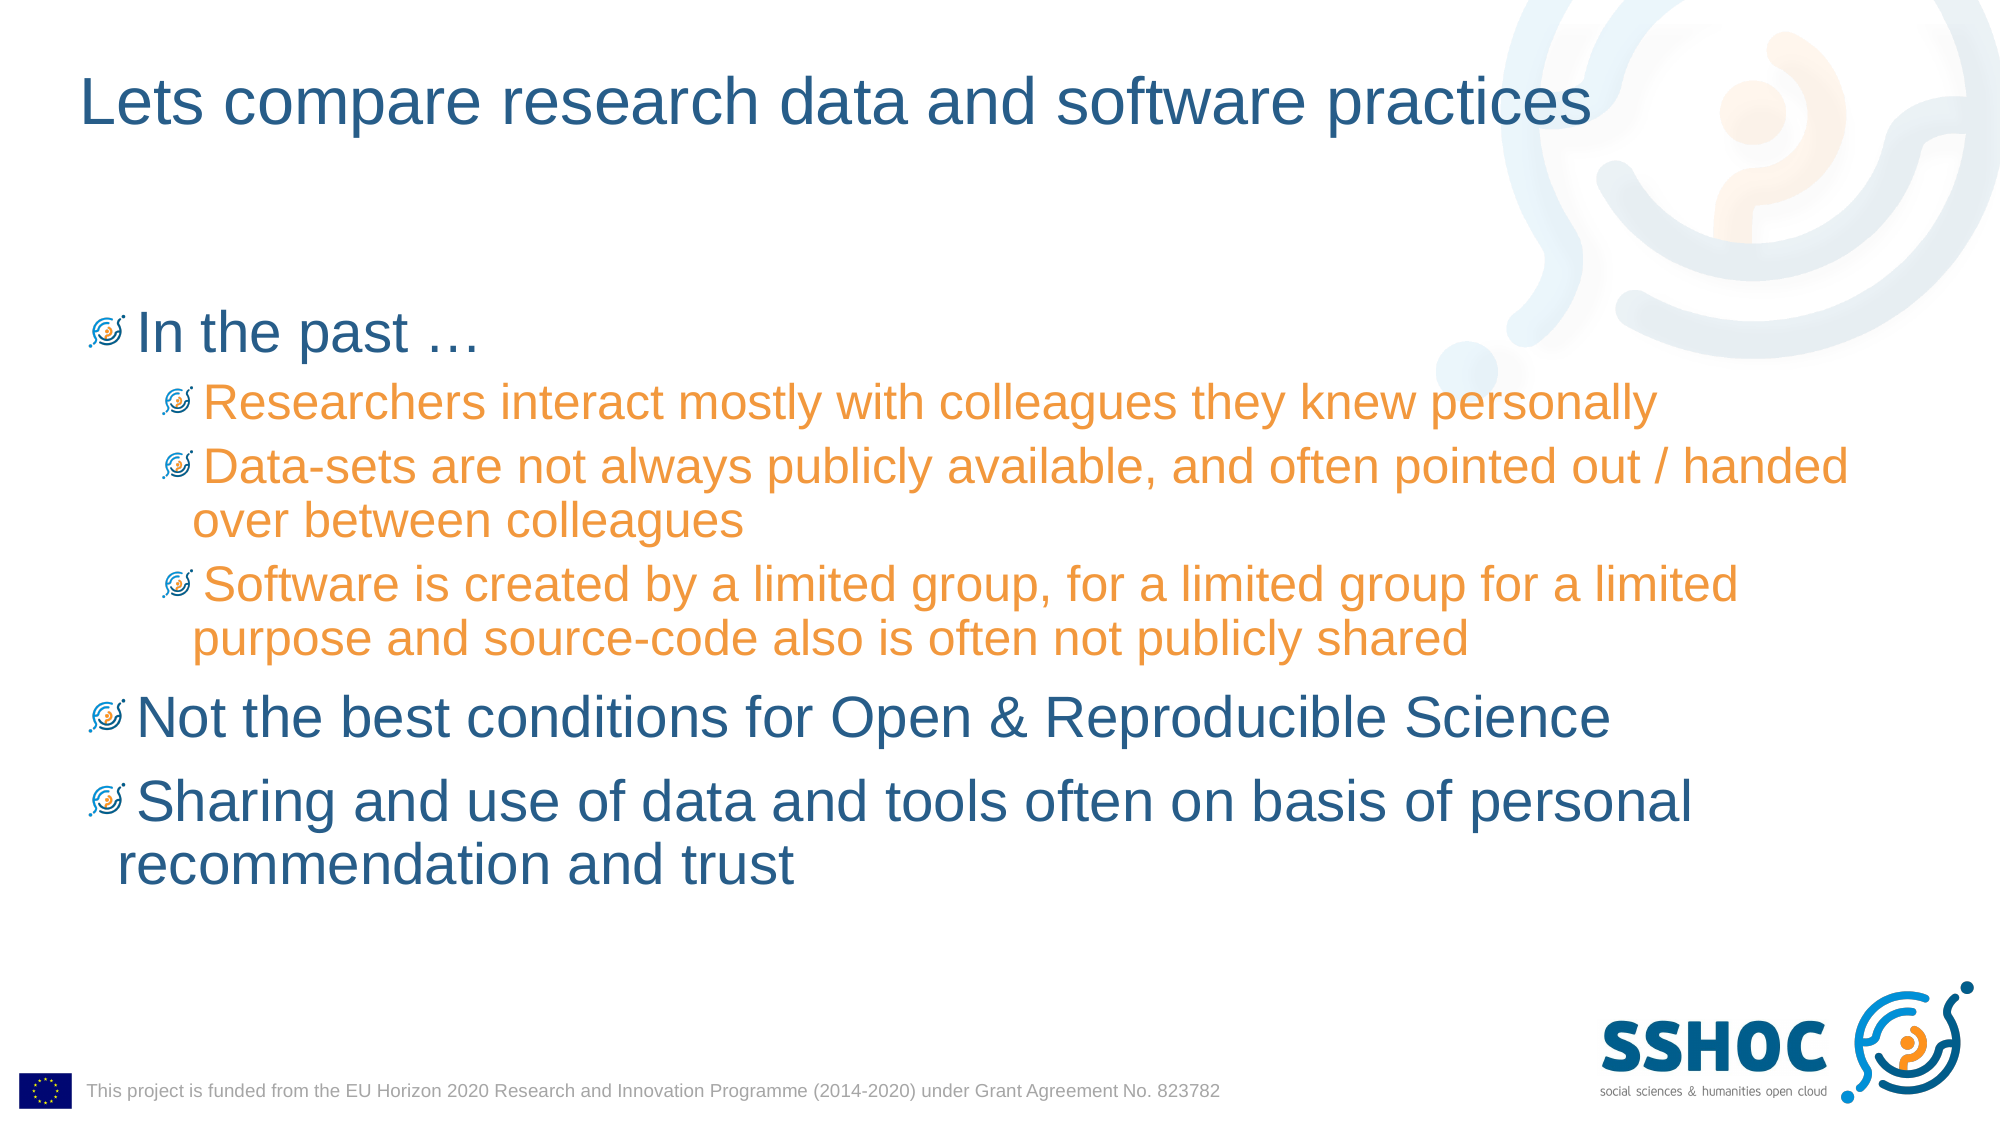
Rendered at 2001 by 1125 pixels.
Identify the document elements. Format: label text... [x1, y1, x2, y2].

picture [154, 565, 203, 601]
picture [79, 778, 137, 820]
picture [79, 694, 137, 736]
picture [1598, 965, 2001, 1118]
picture [19, 1073, 72, 1109]
picture [79, 310, 137, 351]
title Lets compare research data and software practices [64, 59, 1863, 204]
picture [154, 446, 203, 482]
list In the past … Researchers interact mostly with colleagues they knew personally Data-sets are not always publicly available, and often pointed out / handed over between colleagues Software is created by a limited group, for a limited group for a limited purpose and source-code also is often not publicly shared Not the best conditions for Open & Reproducible Science Sharing and use of data and tools often on basis of personal recommendation and trust [64, 204, 1913, 971]
picture [154, 382, 203, 418]
